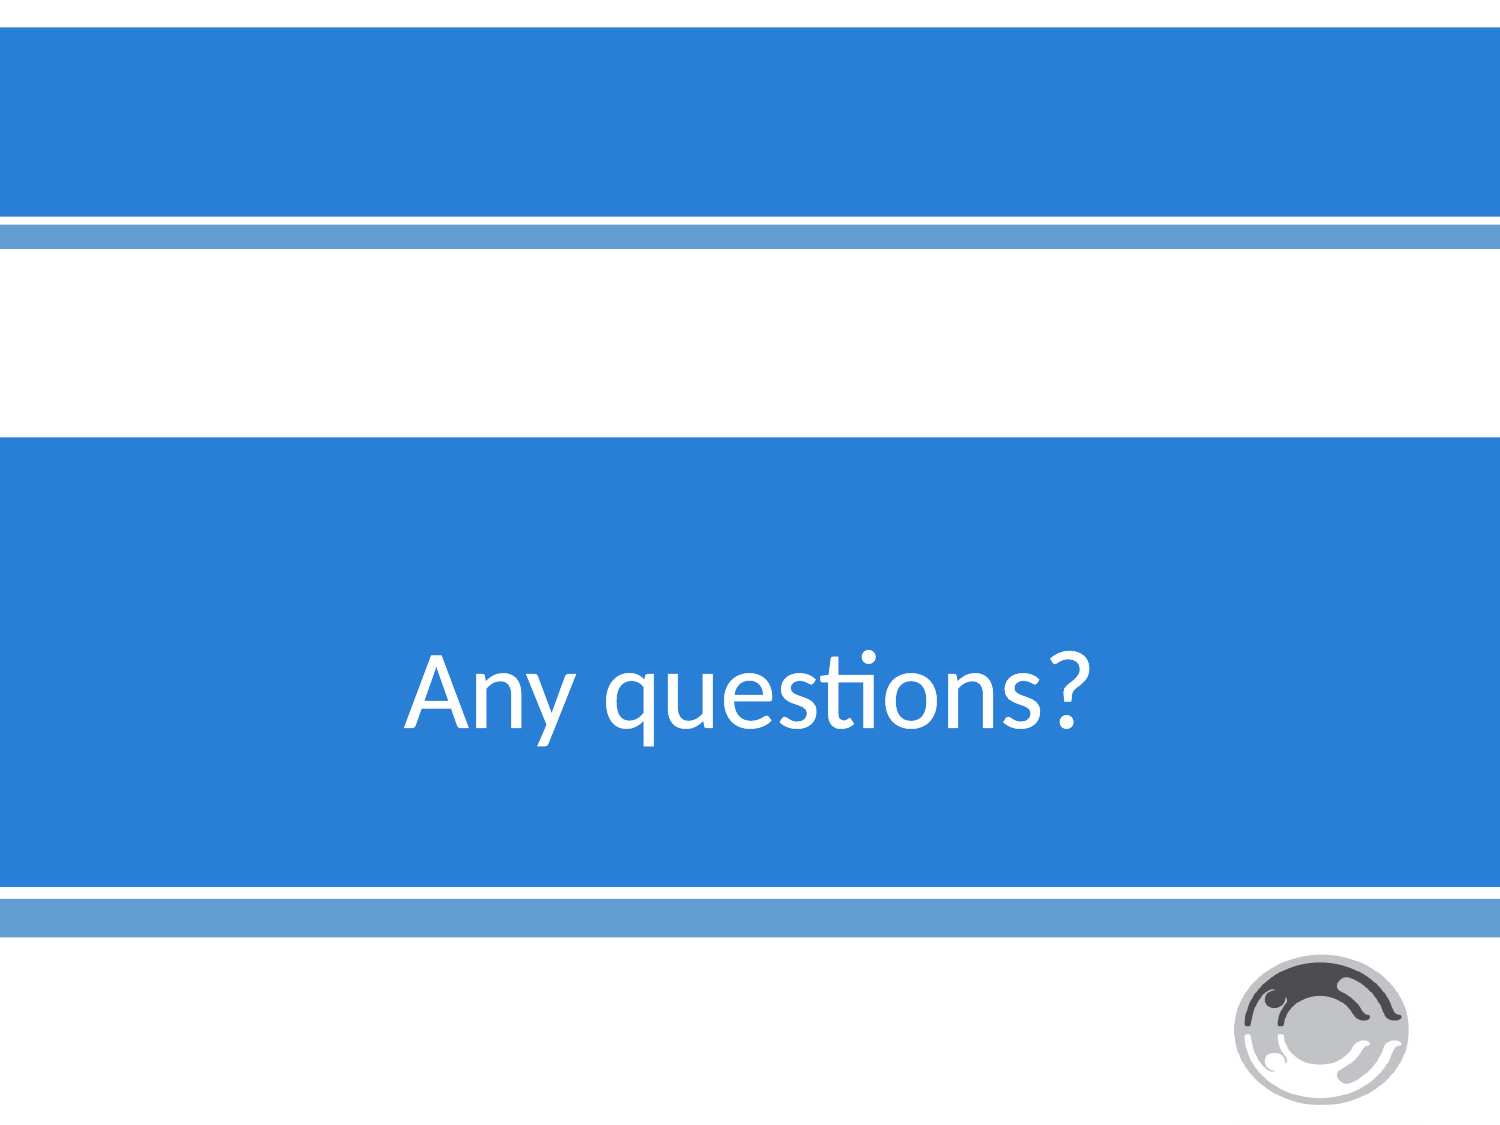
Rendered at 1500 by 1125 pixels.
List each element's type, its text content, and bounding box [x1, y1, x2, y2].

picture [1234, 952, 1424, 1125]
title Any questions? [37, 431, 1463, 758]
